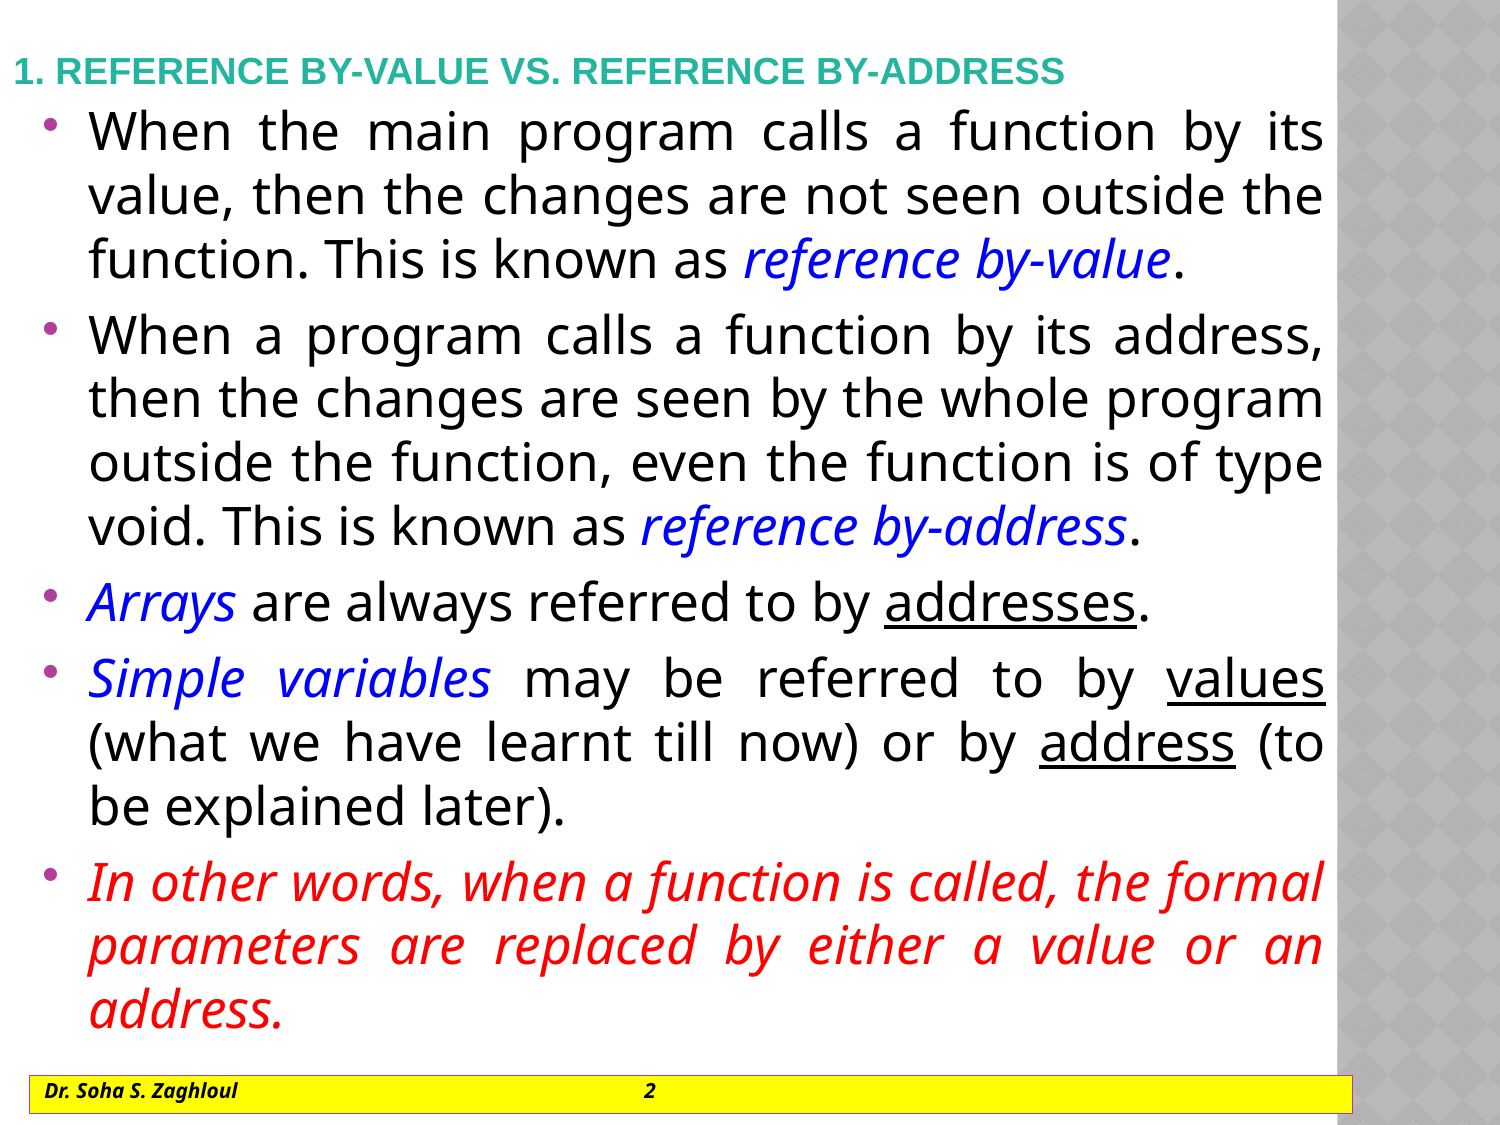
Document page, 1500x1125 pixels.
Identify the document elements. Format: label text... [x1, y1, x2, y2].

title 1. Reference by-value vs. reference by-address [5, 19, 1341, 93]
text_box Dr. Soha S. Zaghloul 2 [29, 1075, 1353, 1114]
list When the main program calls a function by its value, then the changes are not seen outside the function. This is known as reference by-value. When a program calls a function by its address, then the changes are seen by the whole program outside the function, even the function is of type void. This is known as reference by-address. Arrays are always referred to by addresses. Simple variables may be referred to by values (what we have learnt till now) or by address (to be explained later). In other words, when a function is called, the formal parameters are replaced by either a value or an address. [29, 93, 1341, 1059]
